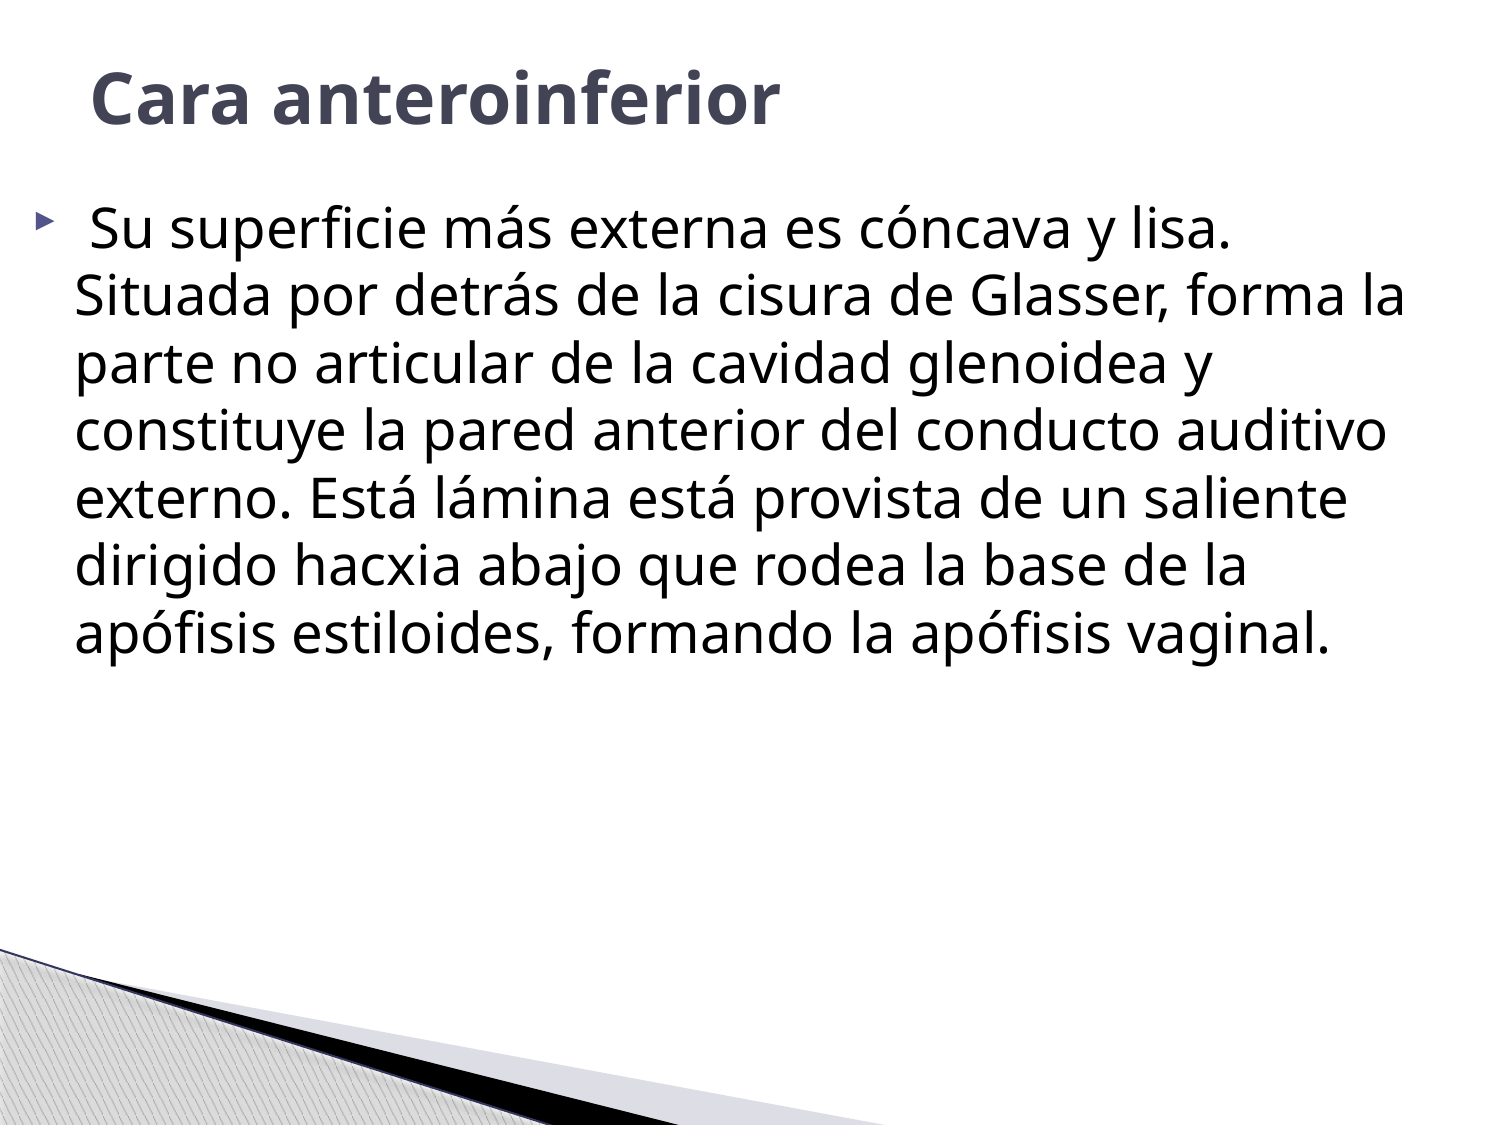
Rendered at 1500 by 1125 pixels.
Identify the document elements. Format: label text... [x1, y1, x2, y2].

title Cara anteroinferior [75, 45, 1425, 233]
list Su superficie más externa es cóncava y lisa. Situada por detrás de la cisura de Glasser, forma la parte no articular de la cavidad glenoidea y constituye la pared anterior del conducto auditivo externo. Está lámina está provista de un saliente dirigido hacxia abajo que rodea la base de la apófisis estiloides, formando la apófisis vaginal. [0, 184, 1425, 986]
